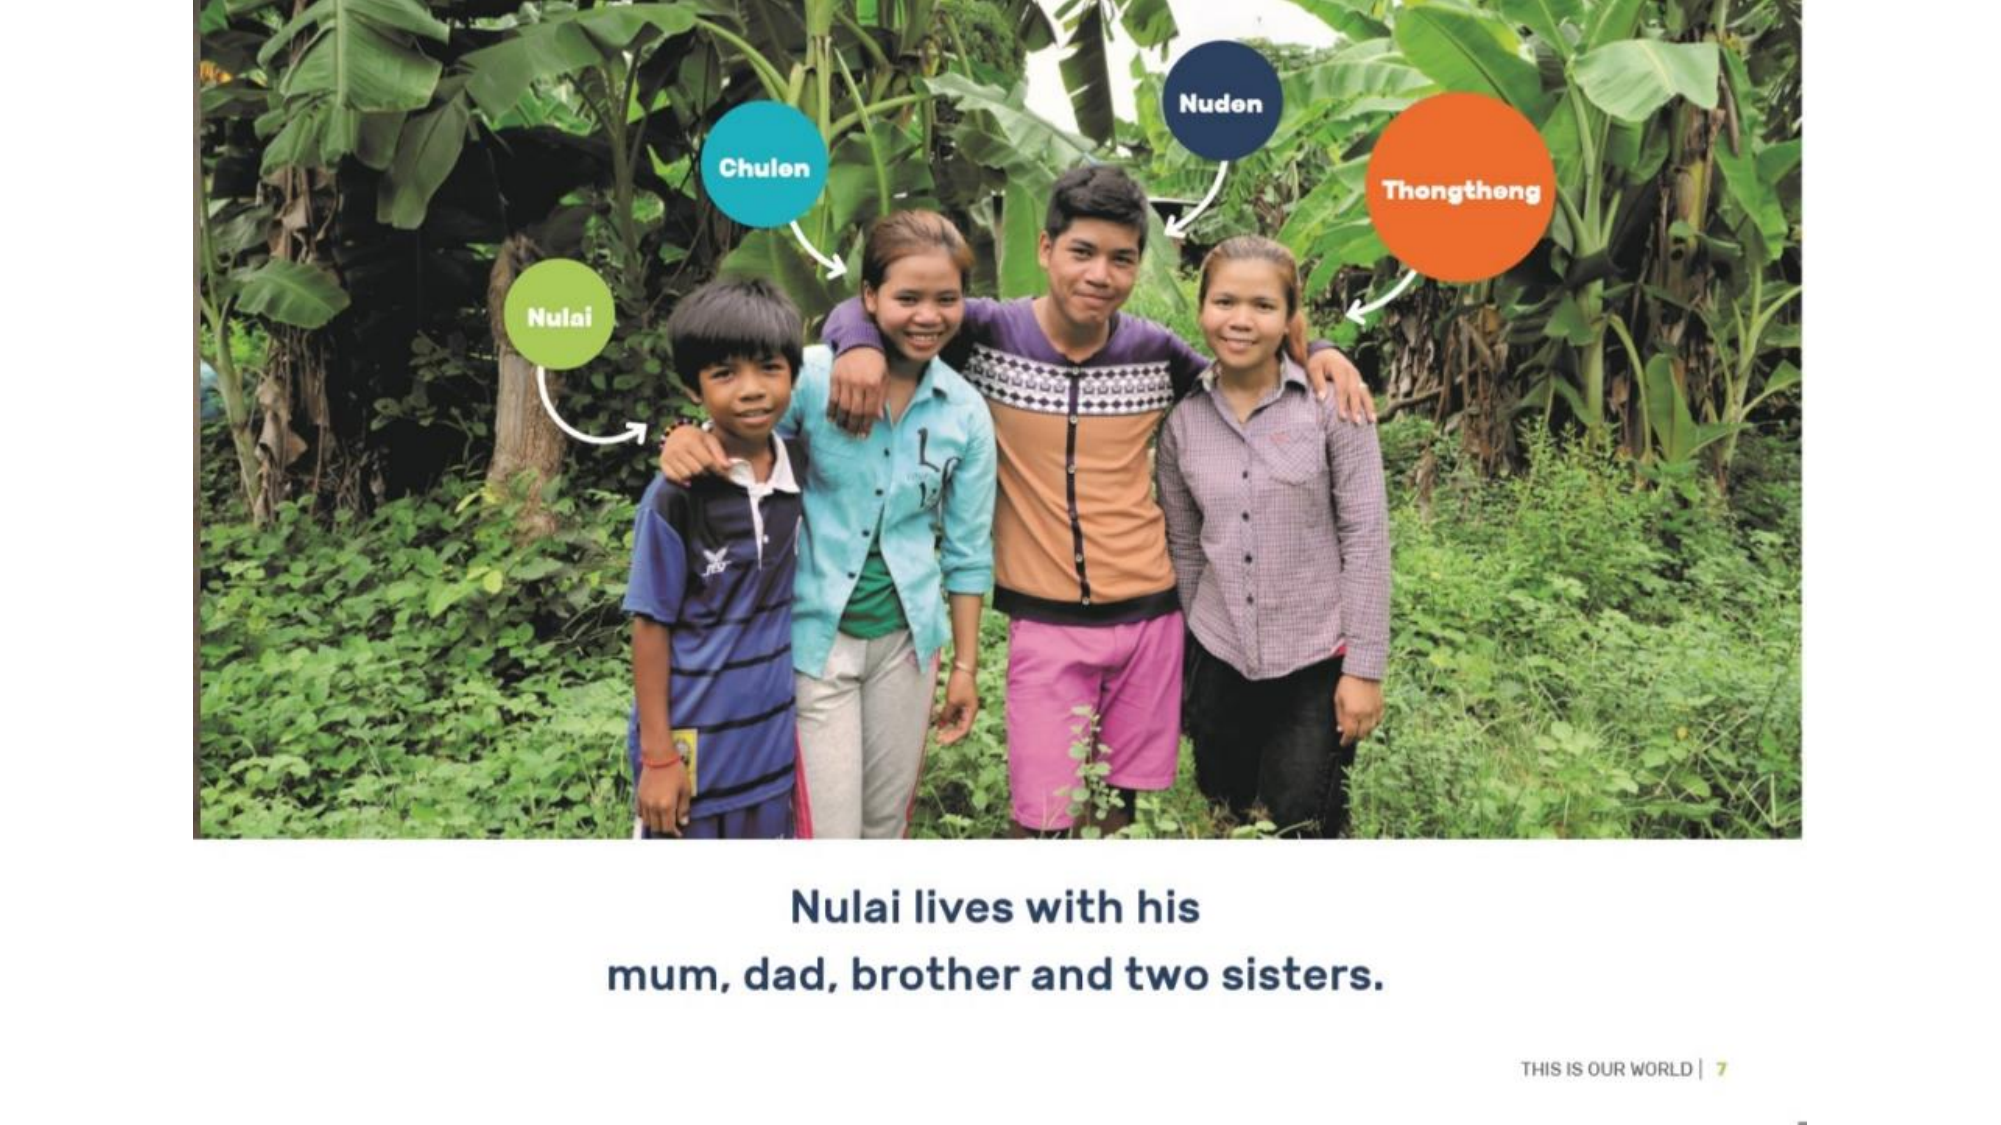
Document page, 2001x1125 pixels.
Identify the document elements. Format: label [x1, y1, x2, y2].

picture [193, 0, 1807, 1125]
